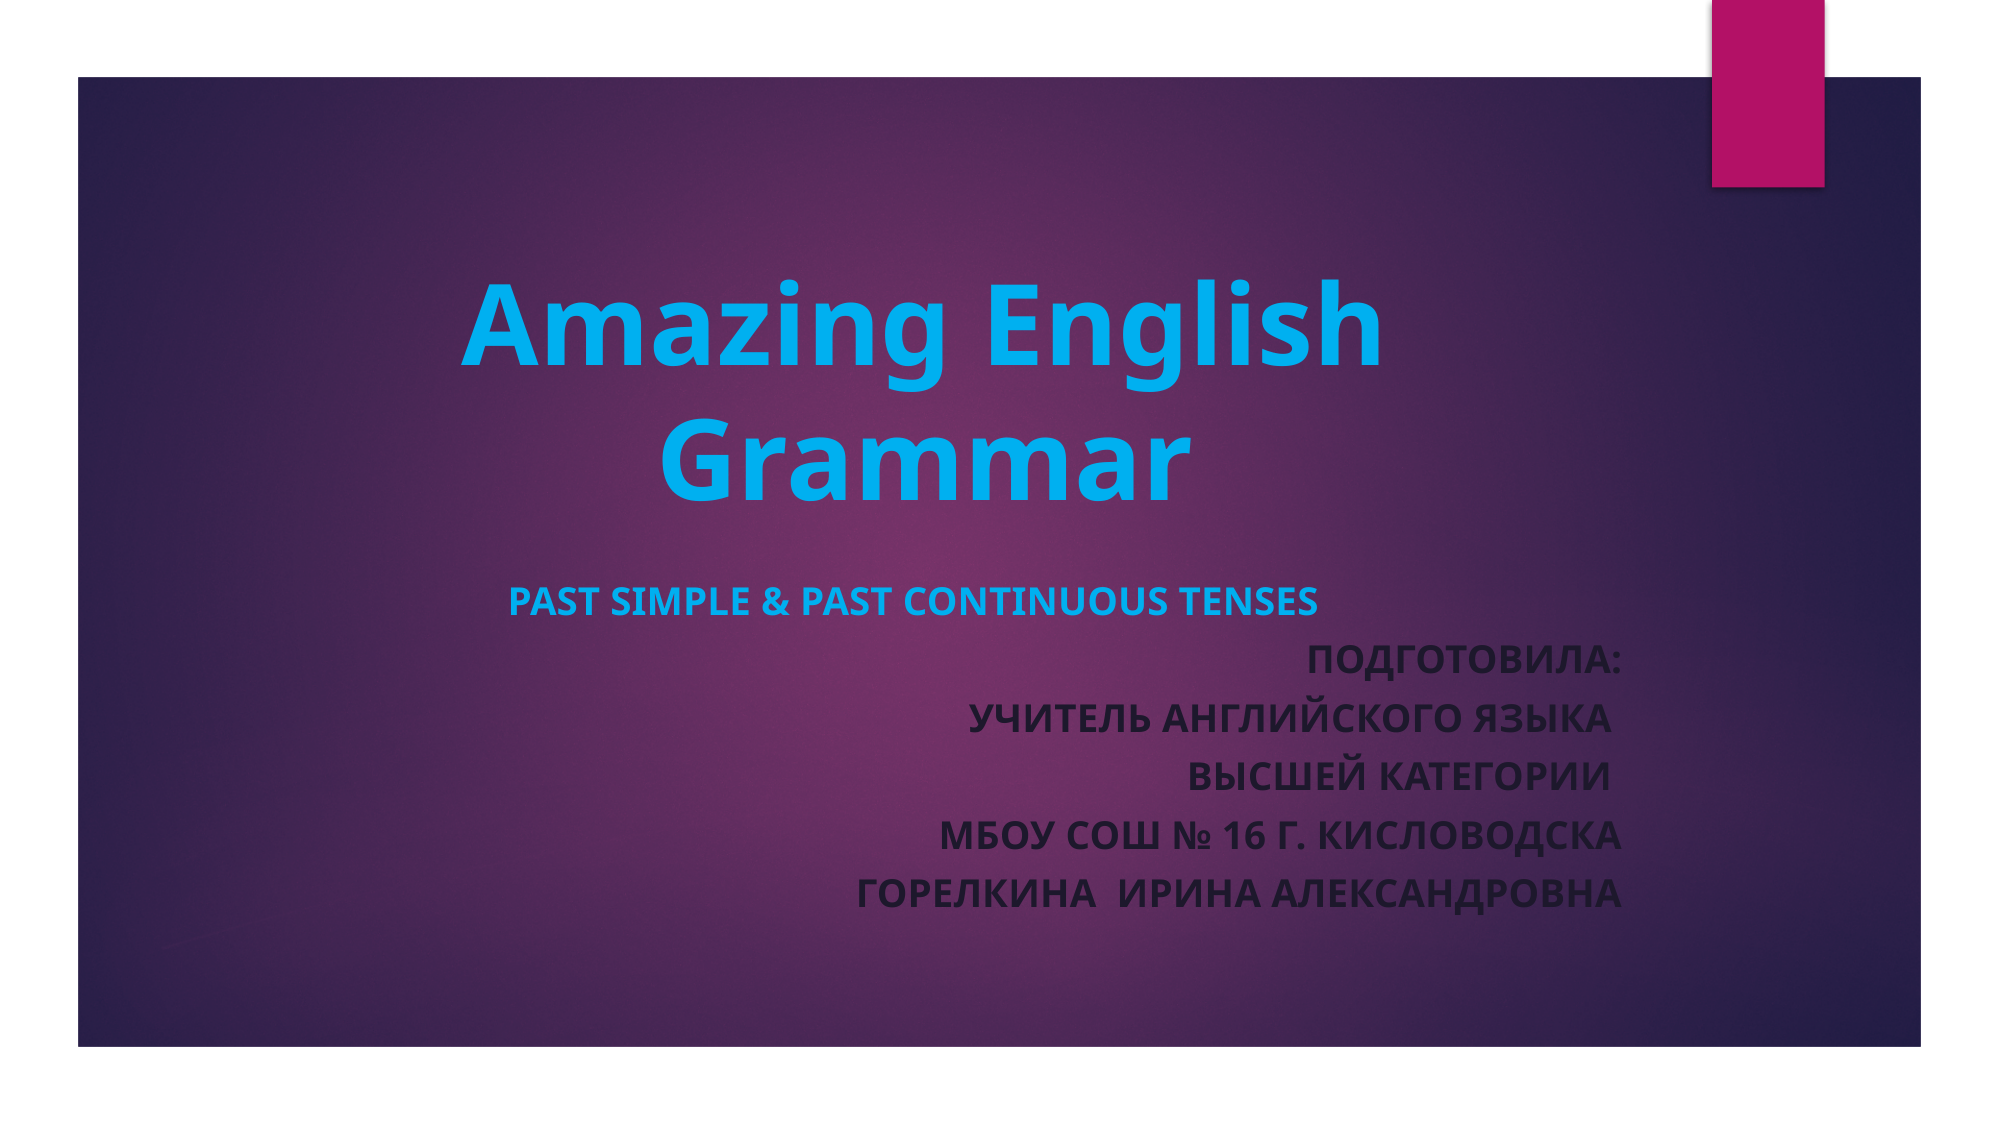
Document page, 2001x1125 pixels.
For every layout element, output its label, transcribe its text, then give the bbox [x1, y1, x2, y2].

subtitle Past Simple & Past Continuous Tenses Подготовила: Учитель английского языка высшей категории МБОУ СОШ № 16 г. Кисловодска Горелкина Ирина Александровна [189, 569, 1638, 925]
title Amazing English Grammar [213, 205, 1638, 531]
